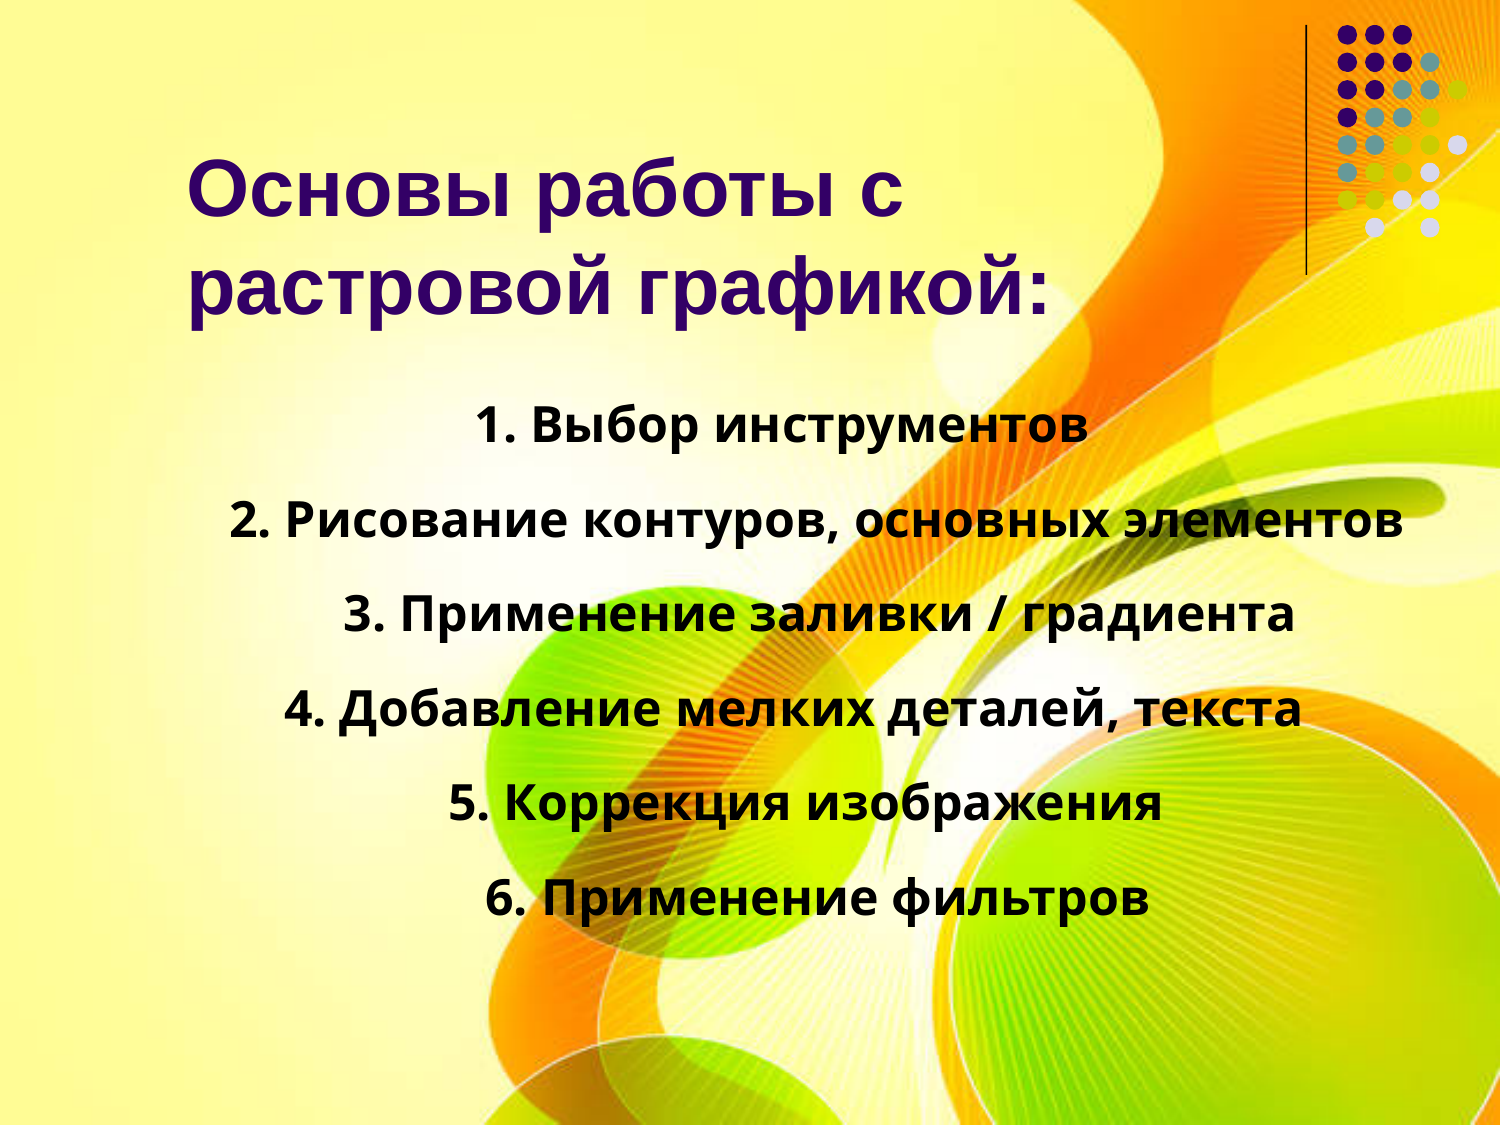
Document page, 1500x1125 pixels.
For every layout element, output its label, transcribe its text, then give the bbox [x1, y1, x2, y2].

text_box 5. Коррекция изображения [165, 763, 1447, 838]
title Основы работы с растровой графикой: [170, 125, 1409, 339]
text_box 6. Применение фильтров [177, 857, 1459, 933]
text_box 4. Добавление мелких деталей, текста [153, 668, 1435, 744]
text_box 2. Рисование контуров, основных элементов [70, 479, 1500, 555]
text_box 1. Выбор инструментов [310, 385, 1254, 461]
text_box 3. Применение заливки / градиента [99, 574, 1500, 649]
picture [0, 0, 1500, 1125]
